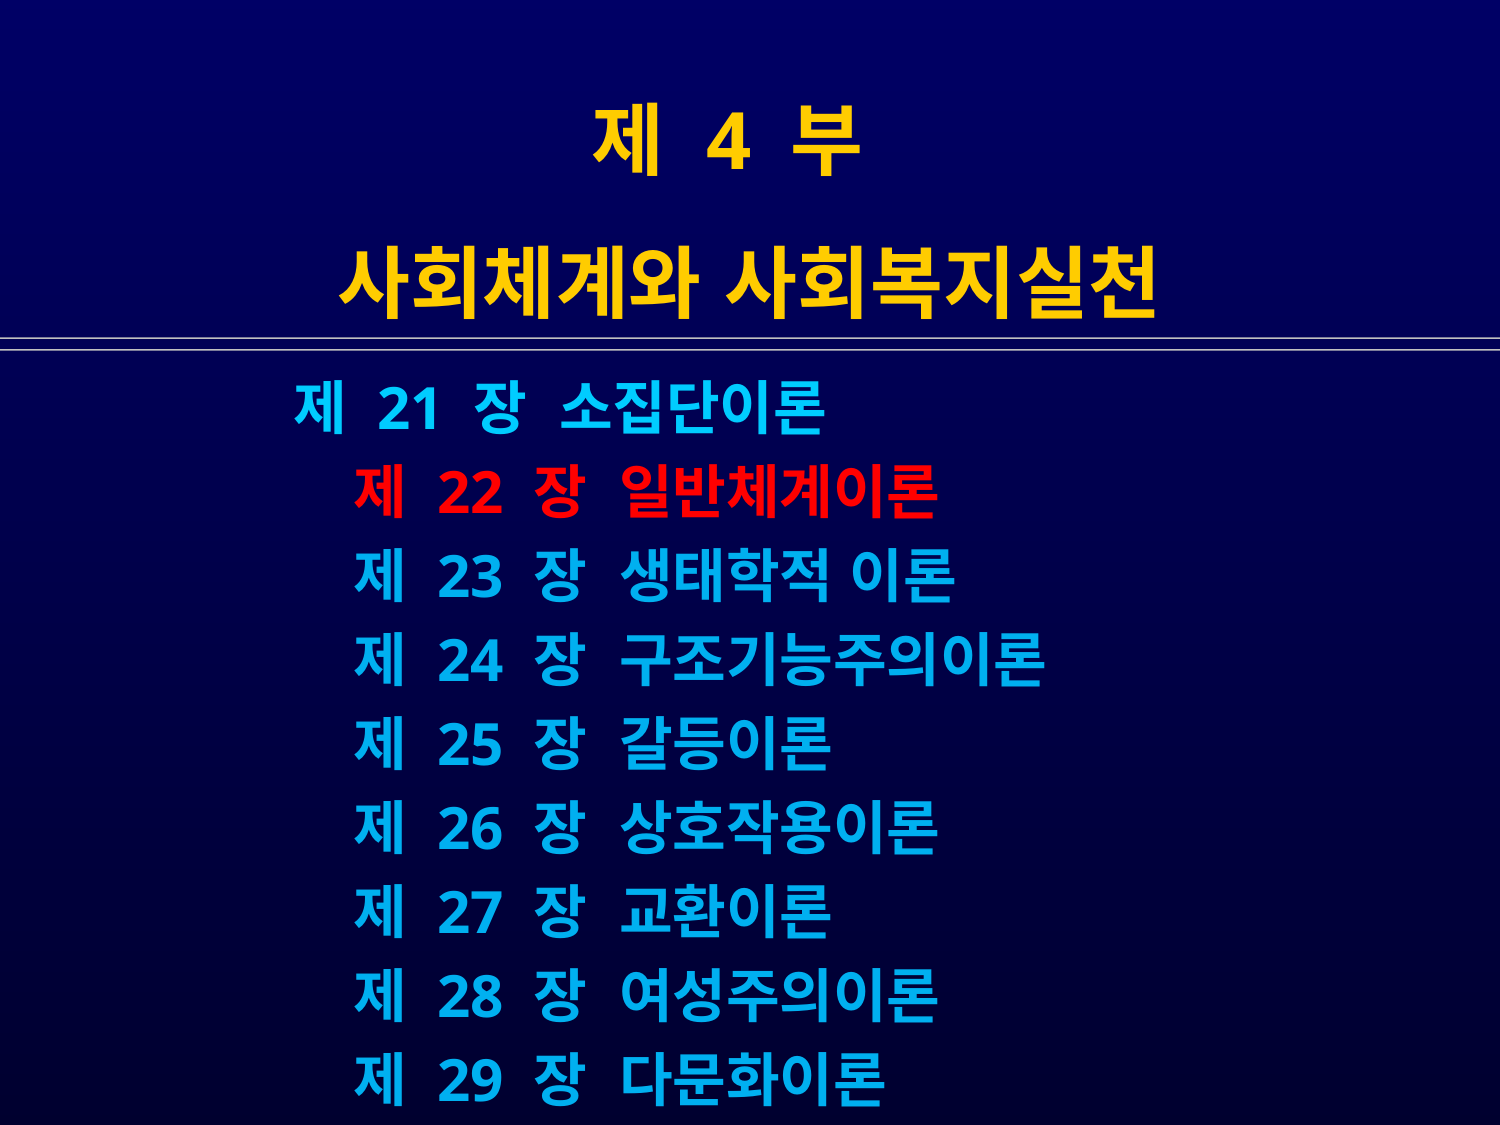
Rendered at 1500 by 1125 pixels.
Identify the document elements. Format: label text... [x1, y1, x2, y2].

text_box 제 21 장 소집단이론 제 22 장 일반체계이론 제 23 장 생태학적 이론 제 24 장 구조기능주의이론 제 25 장 갈등이론 제 26 장 상호작용이론 제 27 장 교환이론 제 28 장 여성주의이론 제 29 장 다문화이론 [0, 350, 1500, 1121]
title 제 4 부 사회체계와 사회복지실천 [0, 33, 1500, 338]
